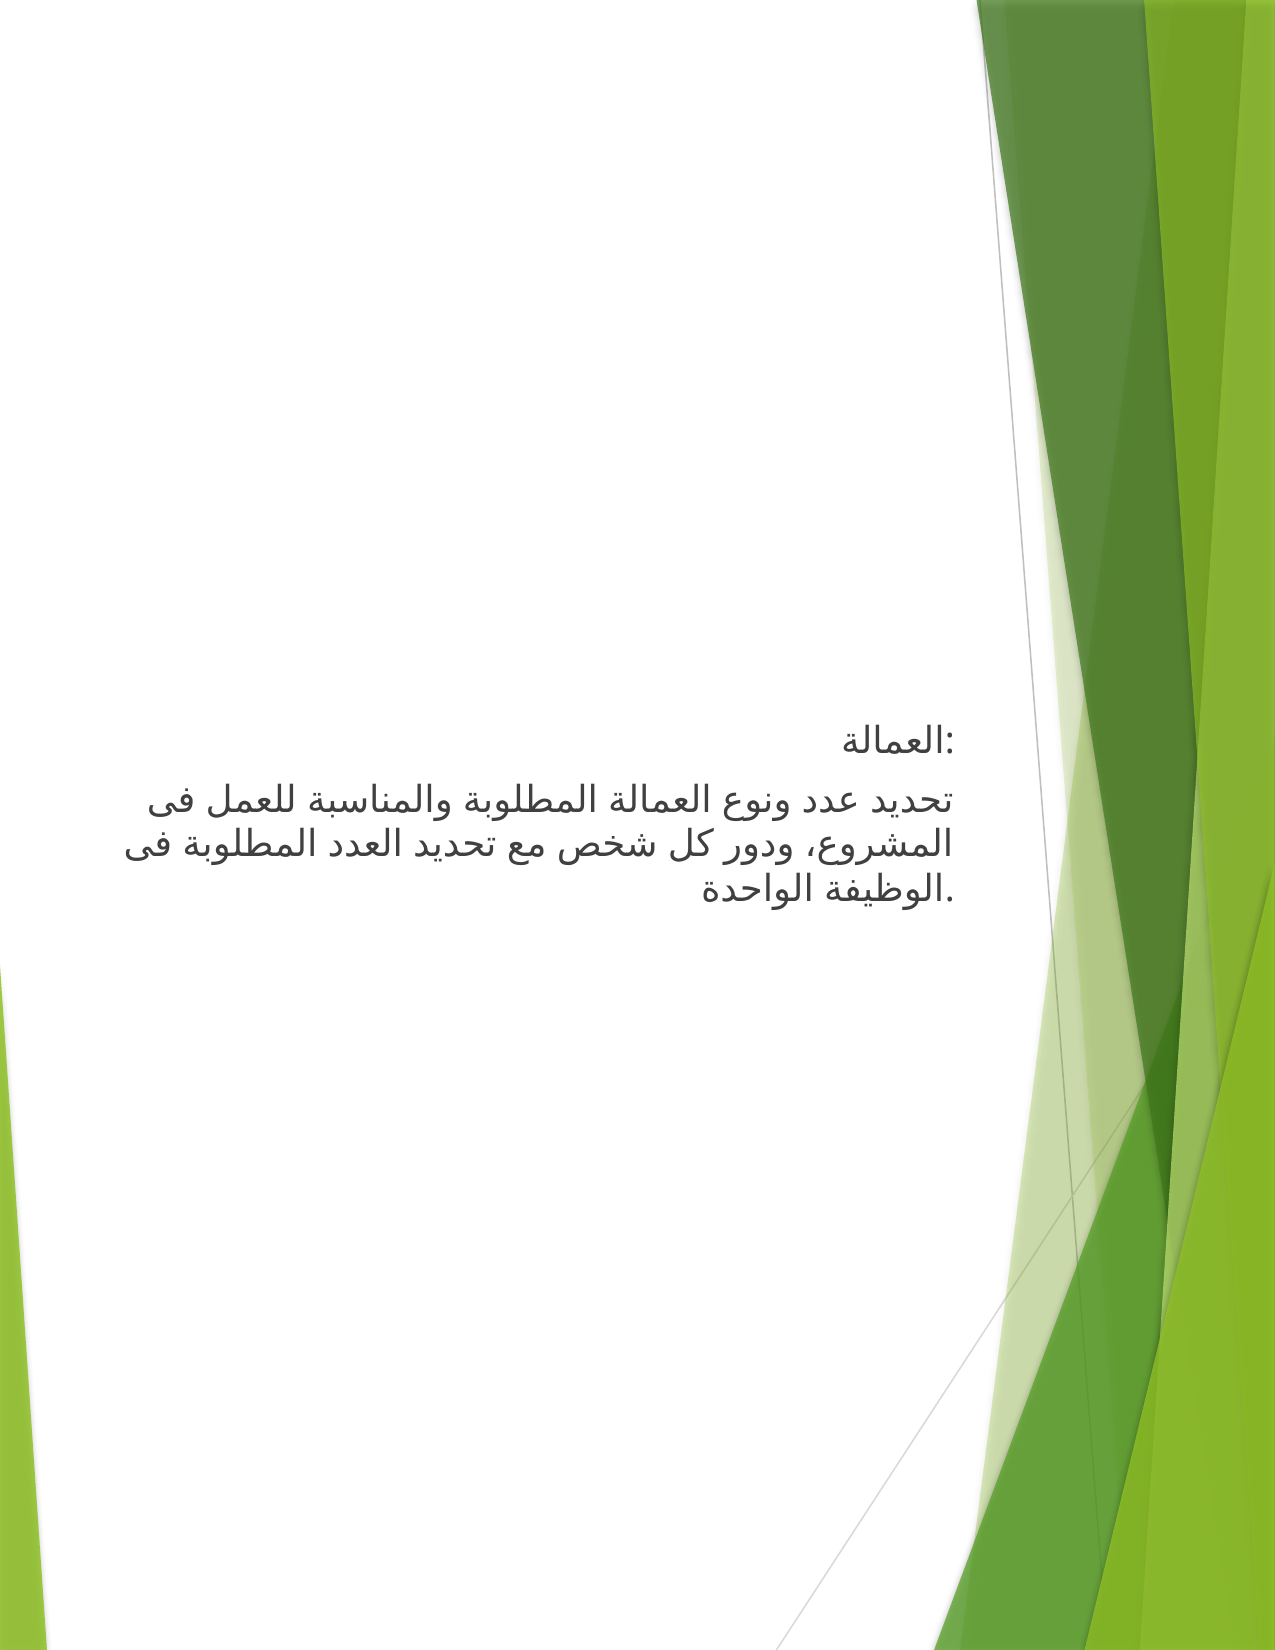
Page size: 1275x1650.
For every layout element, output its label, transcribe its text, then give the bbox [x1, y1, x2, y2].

list العمالة: تحديد عدد ونوع العمالة المطلوبة والمناسبة للعمل فى المشروع، ودور كل شخص مع تحديد العدد المطلوبة فى الوظيفة الواحدة. [70, 527, 970, 1099]
